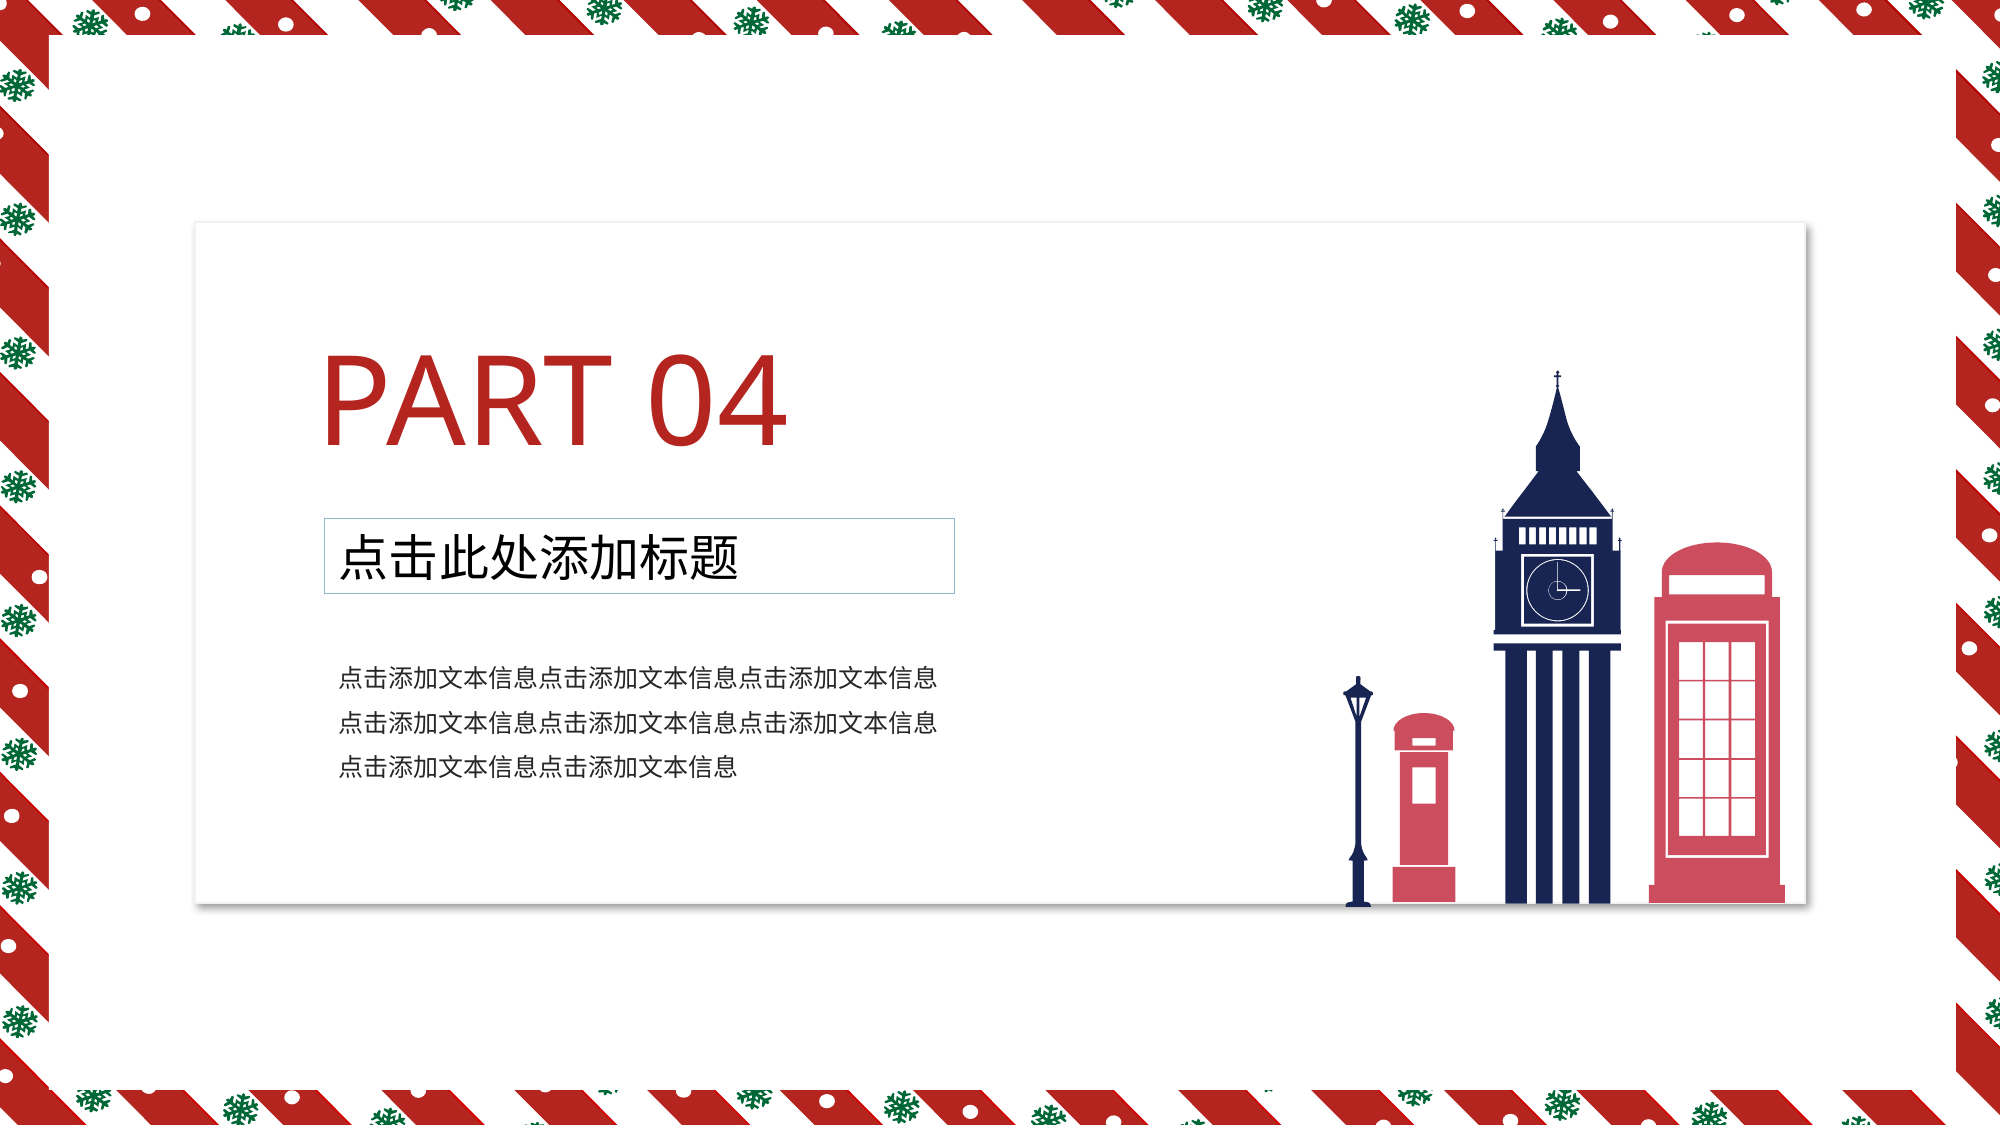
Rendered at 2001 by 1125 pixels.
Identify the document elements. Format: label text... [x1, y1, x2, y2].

text_box 点击添加文本信息点击添加文本信息点击添加文本信息点击添加文本信息点击添加文本信息点击添加文本信息点击添加文本信息点击添加文本信息 [324, 639, 965, 790]
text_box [1343, 370, 1786, 907]
text_box PART 04 [301, 313, 821, 479]
text_box [194, 221, 1806, 904]
text_box 点击此处添加标题 [324, 518, 955, 594]
